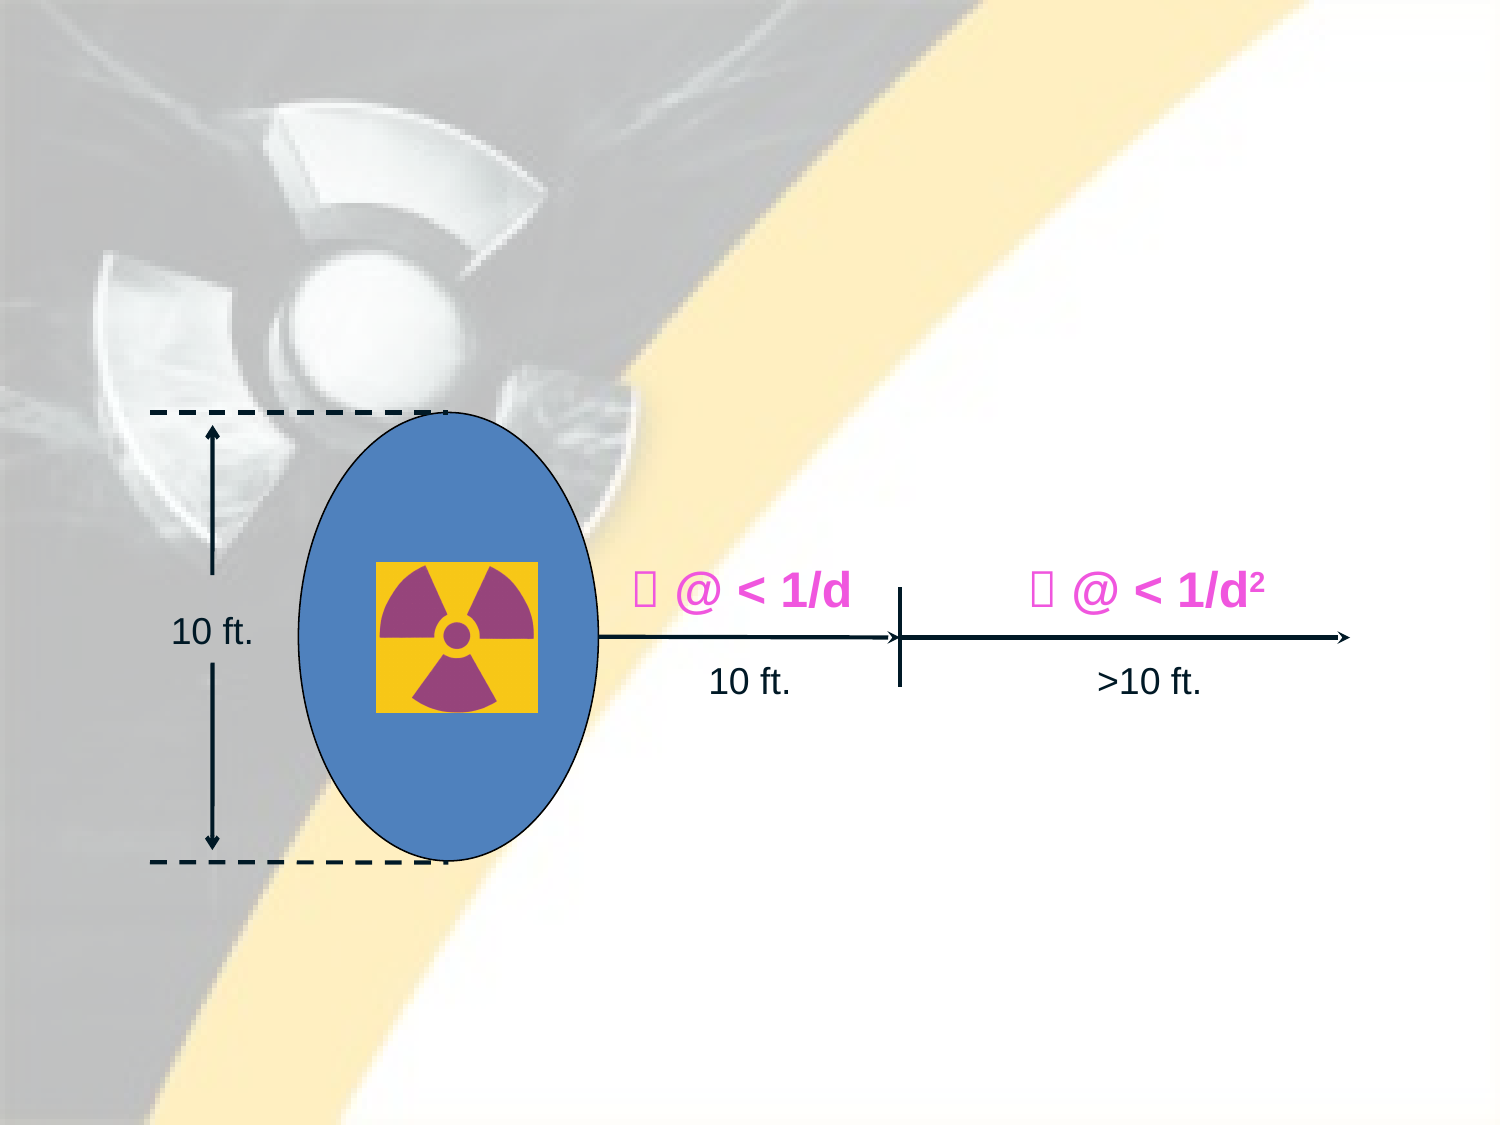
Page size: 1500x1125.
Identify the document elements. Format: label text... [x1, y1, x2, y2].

text_box  @ < 1/d [615, 549, 879, 625]
text_box 10 ft. [150, 599, 275, 660]
text_box  @ < 1/d2 [1012, 549, 1300, 625]
text_box [298, 412, 599, 861]
picture [376, 562, 538, 713]
text_box 10 ft. [687, 649, 813, 710]
text_box >10 ft. [1074, 649, 1225, 710]
